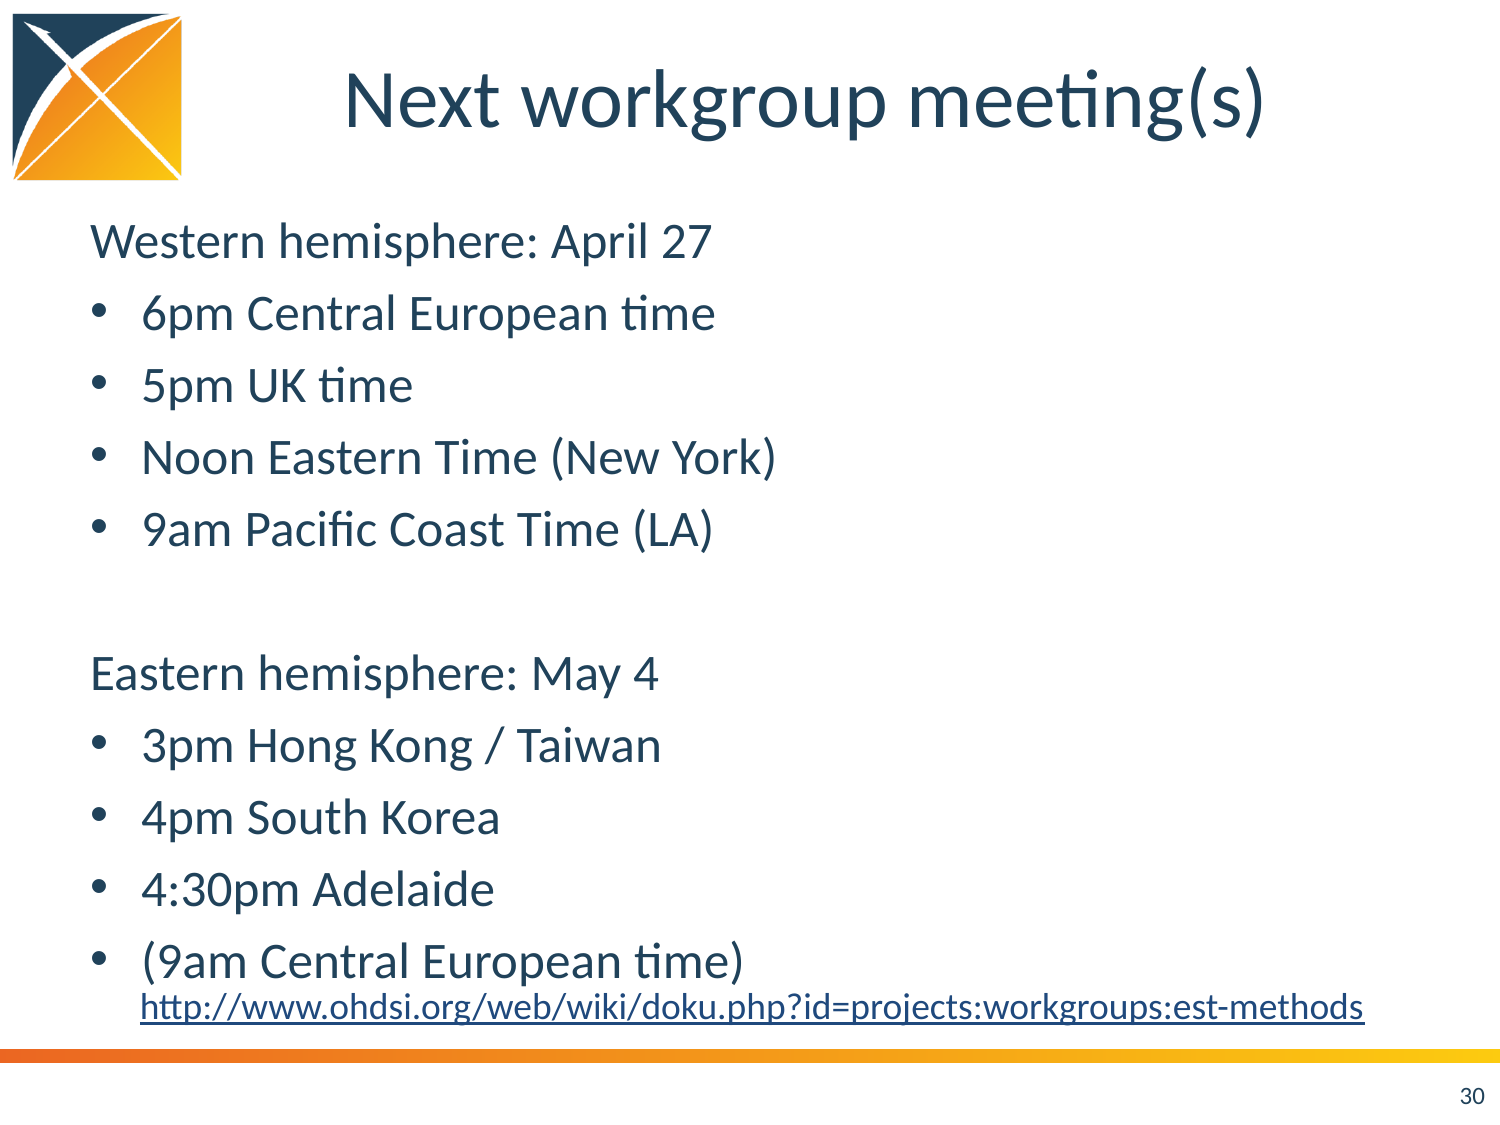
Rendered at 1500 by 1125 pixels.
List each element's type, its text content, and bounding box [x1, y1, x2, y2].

title Next workgroup meeting(s) [187, 24, 1425, 163]
picture [0, 0, 206, 200]
slide_number 30 [1149, 1065, 1500, 1125]
list Western hemisphere: April 27 6pm Central European time 5pm UK time Noon Eastern Time (New York) 9am Pacific Coast Time (LA) Eastern hemisphere: May 4 3pm Hong Kong / Taiwan 4pm South Korea 4:30pm Adelaide (9am Central European time) [75, 200, 1425, 1005]
text_box http://www.ohdsi.org/web/wiki/doku.php?id=projects:workgroups:est-methods [124, 974, 1388, 1035]
